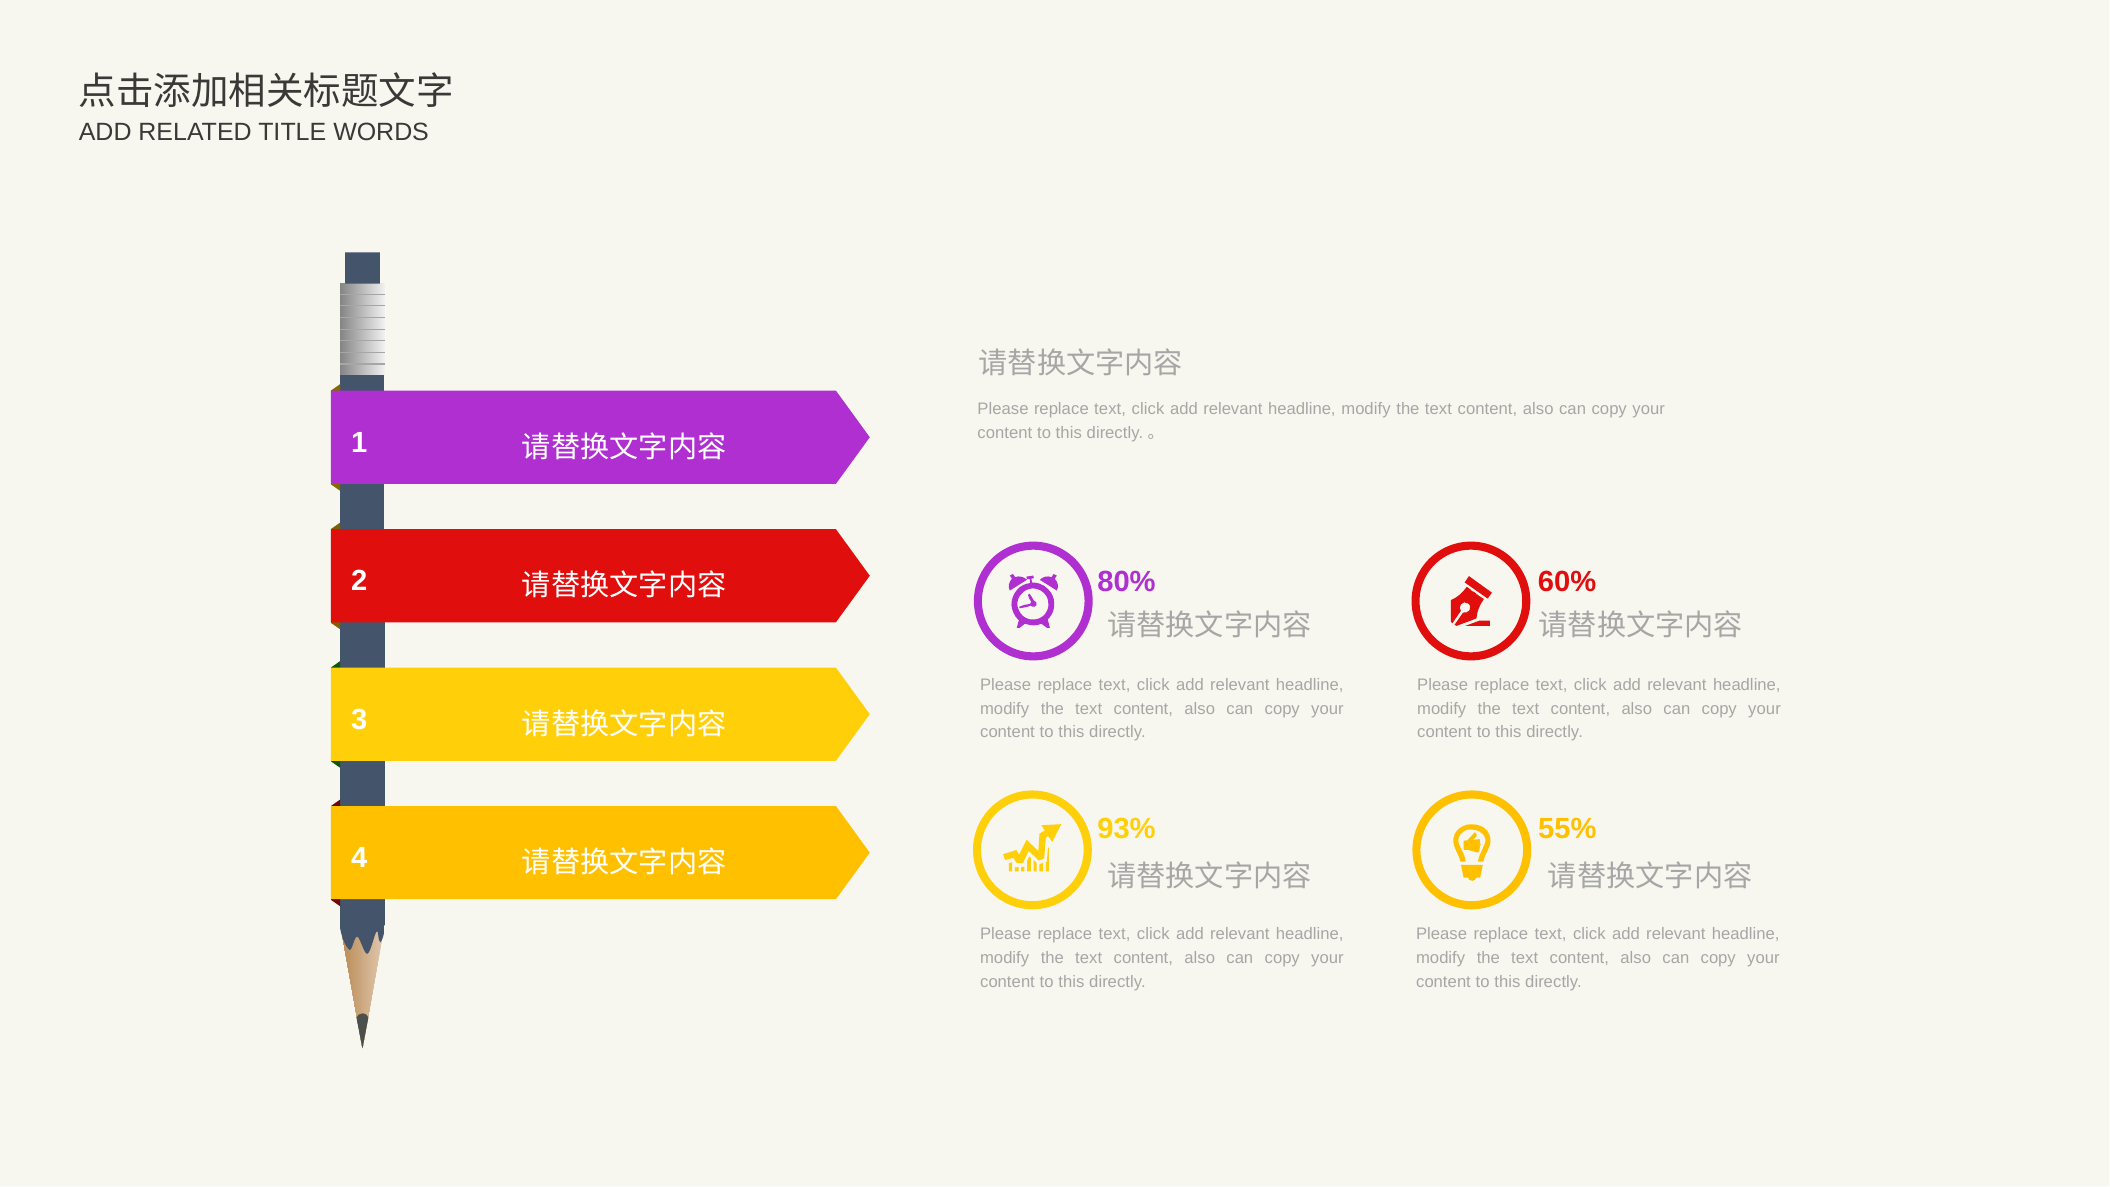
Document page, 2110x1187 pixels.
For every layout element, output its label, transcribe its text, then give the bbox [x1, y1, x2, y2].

text_box [1008, 573, 1055, 628]
text_box [1039, 573, 1058, 591]
text_box 请替换文字内容 [1092, 592, 1328, 649]
text_box Please replace text, click add relevant headline, modify the text content, also can copy your content to this directly. [1402, 662, 1796, 749]
text_box [1410, 540, 1523, 662]
text_box [1045, 847, 1049, 872]
text_box Please replace text, click add relevant headline, modify the text content, also can copy your content to this directly. [965, 912, 1359, 999]
text_box 55% [1523, 795, 1612, 853]
text_box Please replace text, click add relevant headline, modify the text content, also can copy your content to this directly.。 [962, 386, 1681, 449]
text_box Please replace text, click add relevant headline, modify the text content, also can copy your content to this directly. [965, 662, 1359, 749]
text_box [1460, 864, 1483, 881]
text_box 请替换文字内容 [963, 330, 1199, 386]
text_box [1003, 824, 1062, 864]
text_box 60% [1523, 547, 1612, 605]
text_box 点击添加相关标题文字 [62, 59, 470, 121]
text_box 80% [1082, 547, 1171, 605]
text_box 请替换文字内容 [1092, 842, 1328, 900]
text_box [330, 252, 870, 1049]
text_box Please replace text, click add relevant headline, modify the text content, also can copy your content to this directly. [1401, 912, 1795, 999]
text_box [1033, 860, 1037, 872]
text_box [1027, 856, 1031, 872]
text_box ADD RELATED TITLE WORDS [62, 107, 446, 154]
text_box 请替换文字内容 [1533, 842, 1768, 900]
text_box [1008, 862, 1013, 872]
text_box [1450, 576, 1492, 626]
text_box [1411, 789, 1533, 911]
text_box 93% [1082, 795, 1171, 853]
text_box 请替换文字内容 [1523, 592, 1759, 649]
text_box [971, 789, 1092, 911]
text_box [972, 540, 1092, 662]
text_box [1453, 824, 1491, 862]
text_box [1039, 862, 1044, 872]
